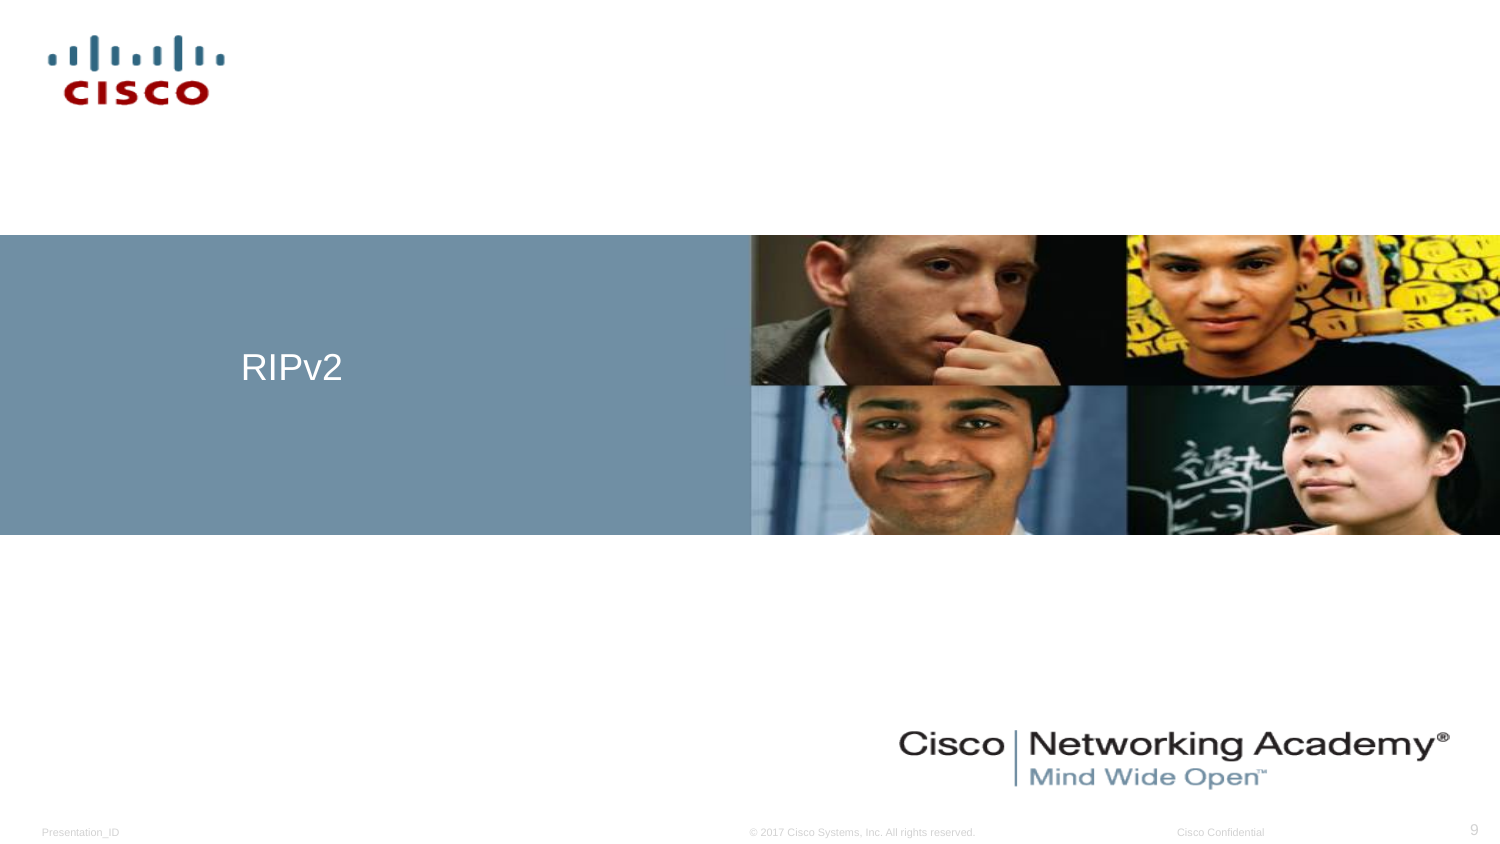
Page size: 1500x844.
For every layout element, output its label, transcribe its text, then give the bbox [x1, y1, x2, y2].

picture [899, 730, 1450, 790]
title RIPv2 [225, 278, 700, 461]
picture [0, 235, 1500, 535]
picture [40, 14, 233, 126]
